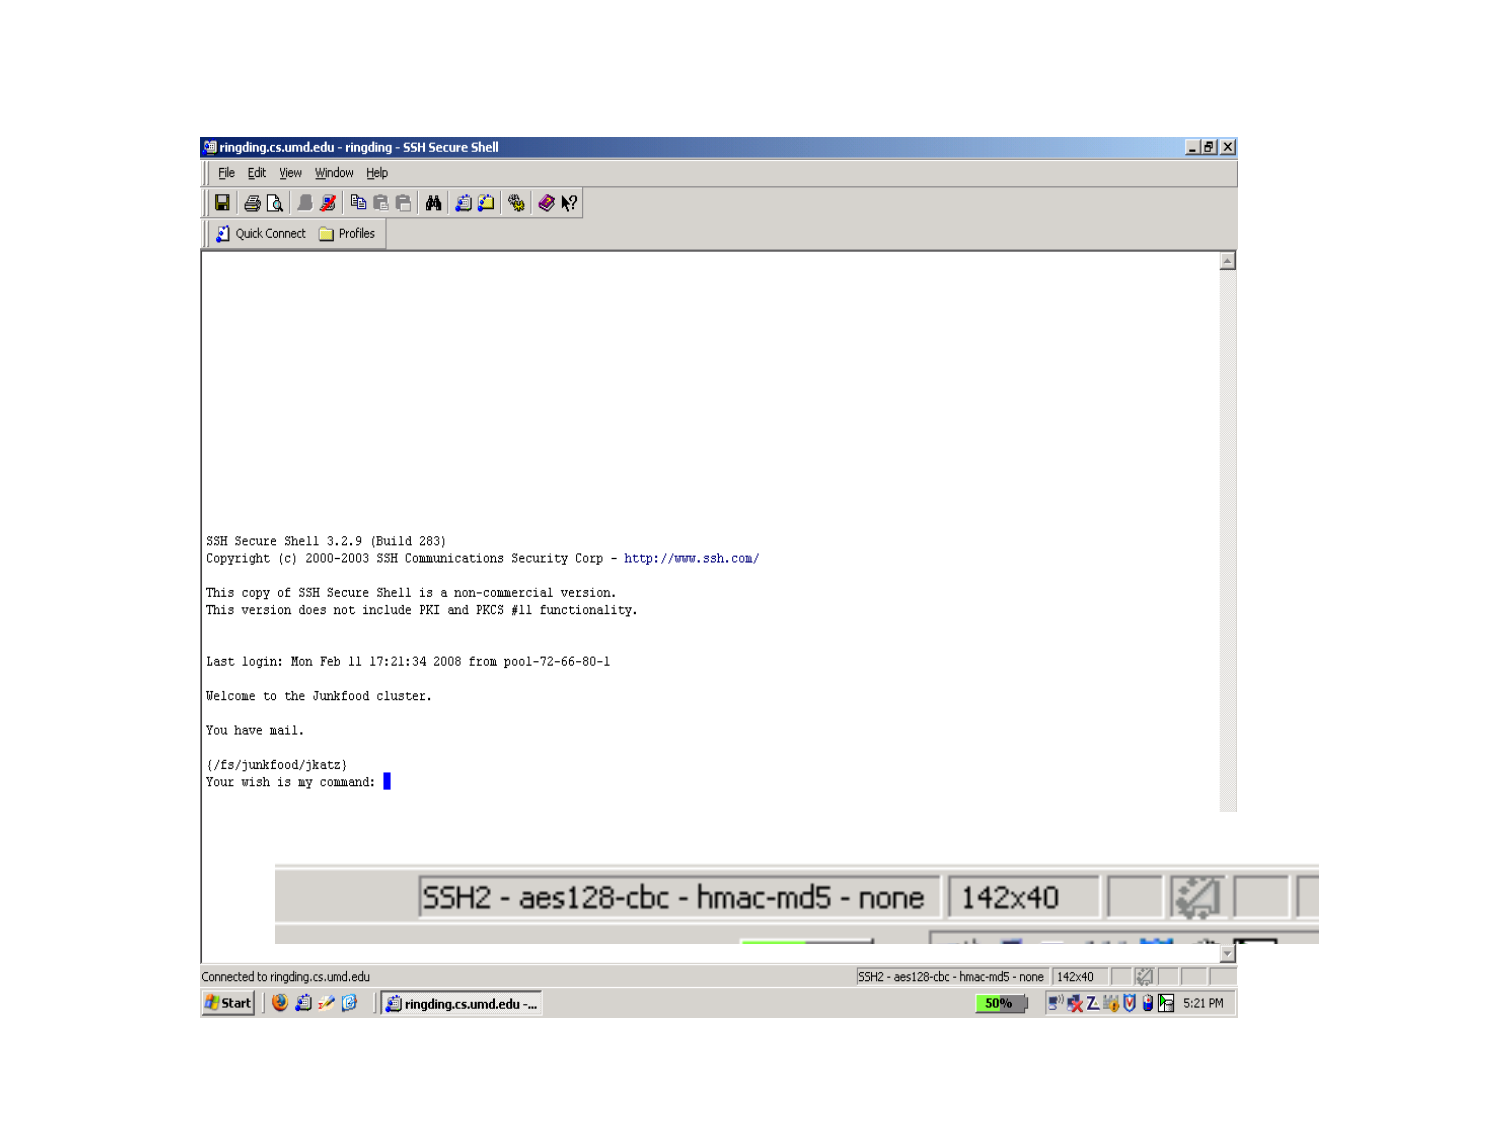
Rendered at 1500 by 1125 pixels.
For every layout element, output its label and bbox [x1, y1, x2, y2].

picture [199, 137, 1320, 1018]
